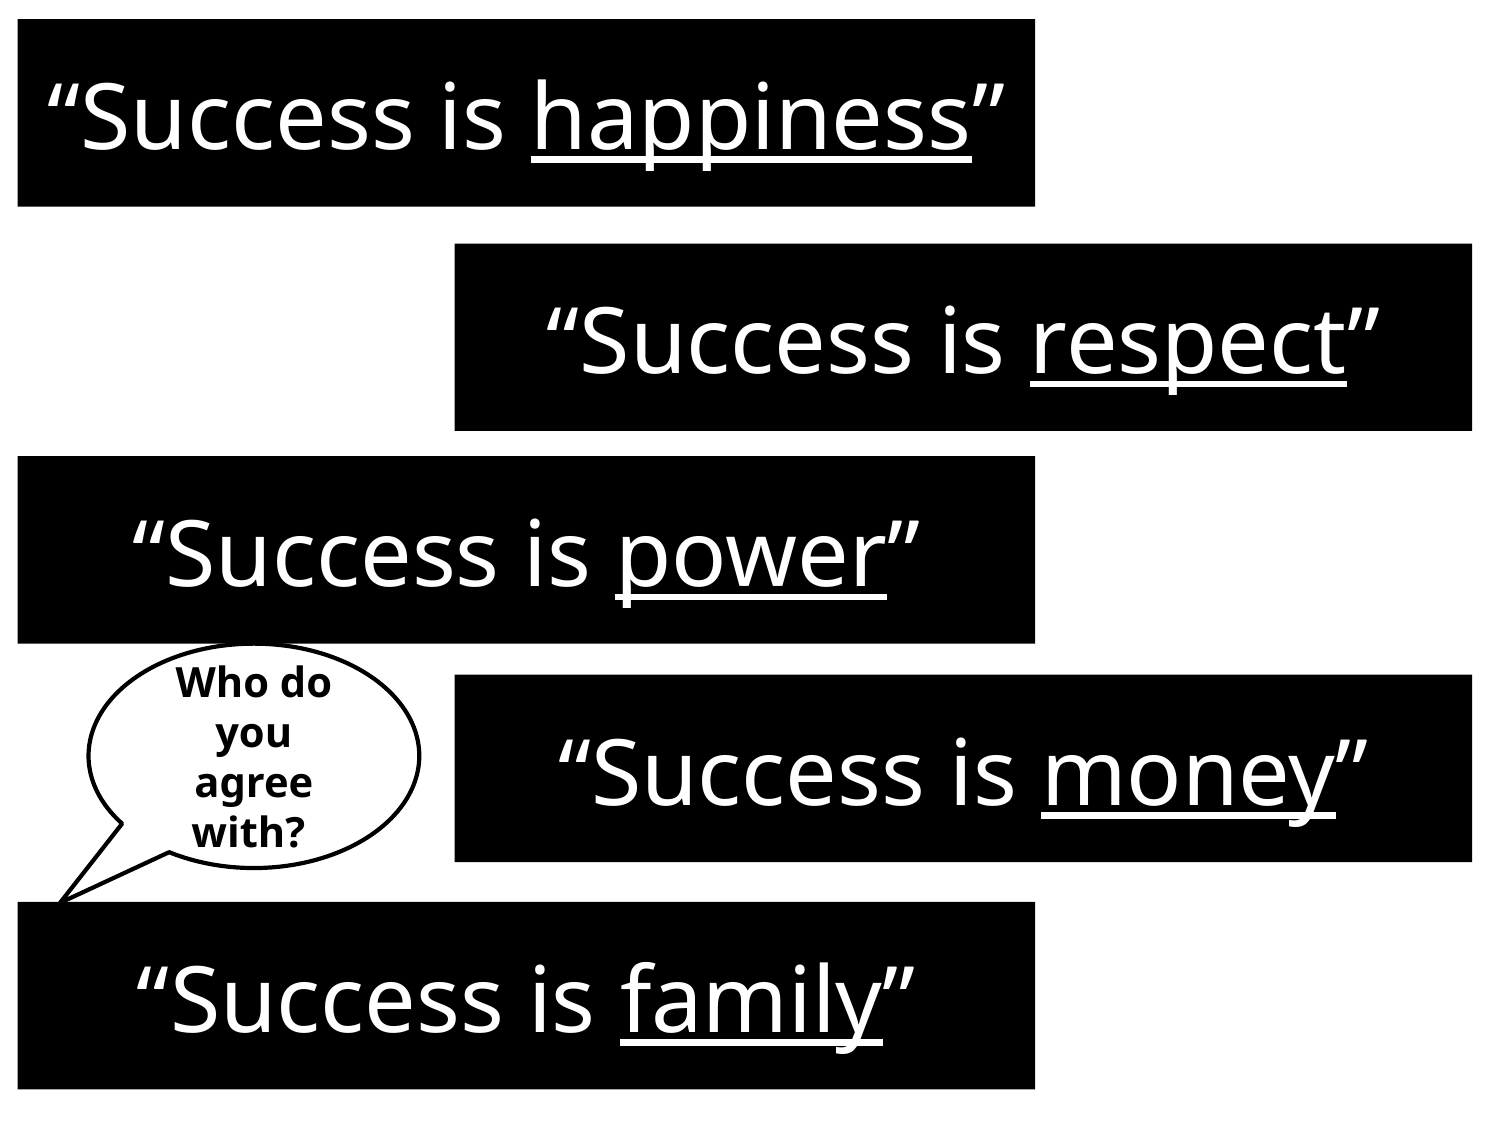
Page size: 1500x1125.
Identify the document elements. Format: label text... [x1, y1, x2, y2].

title “Success is happiness” [17, 19, 1036, 207]
text_box Who do you agree with? [58, 641, 422, 905]
text_box “Success is family” [17, 901, 1036, 1090]
text_box “Success is respect” [454, 243, 1473, 431]
text_box “Success is power” [17, 456, 1036, 644]
text_box “Success is money” [454, 674, 1473, 863]
